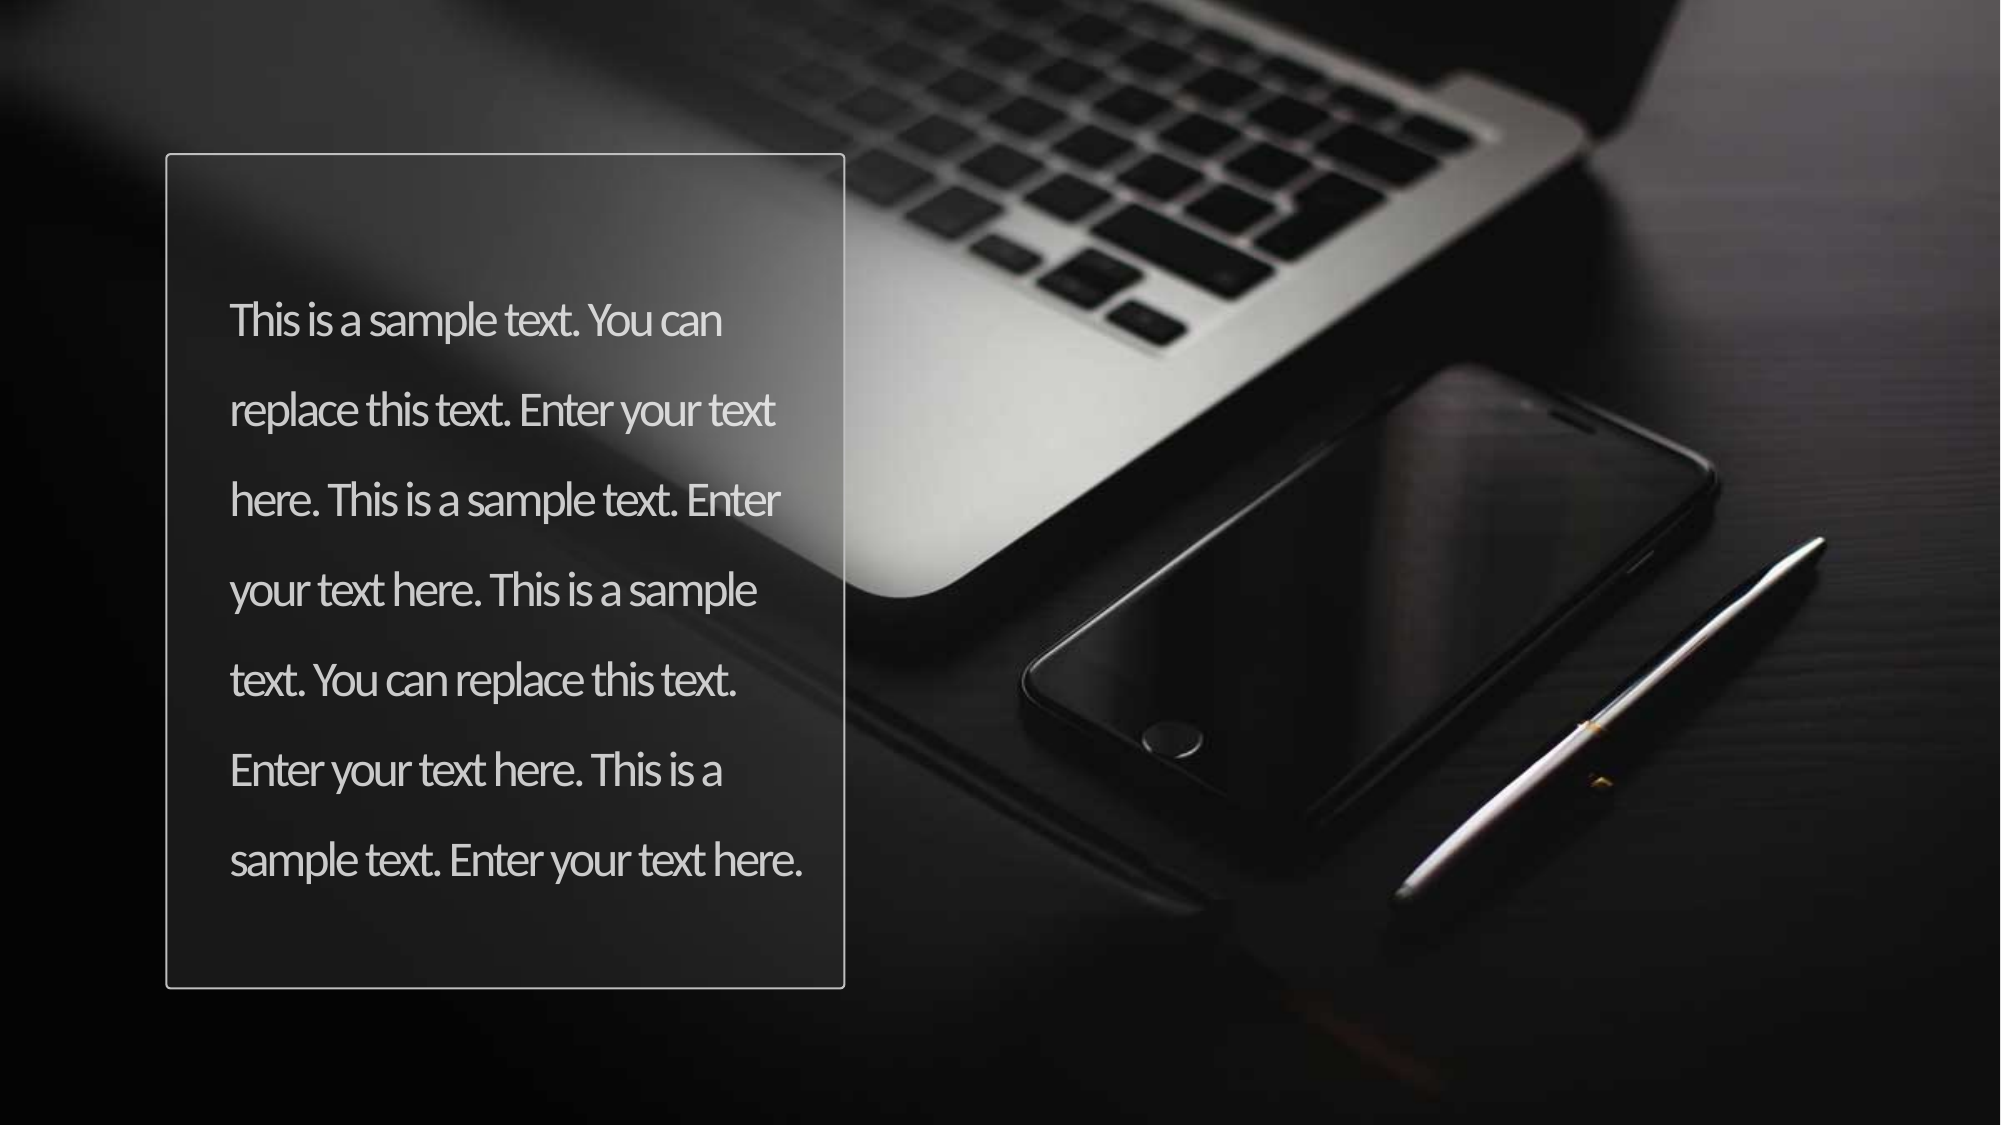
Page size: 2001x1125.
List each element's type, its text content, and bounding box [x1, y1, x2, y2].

picture [0, 0, 2001, 1125]
text_box This is a sample text. You can replace this text. Enter your text here. This is a sample text. Enter your text here. This is a sample text. You can replace this text. Enter your text here. This is a sample text. Enter your text here. [165, 153, 846, 990]
